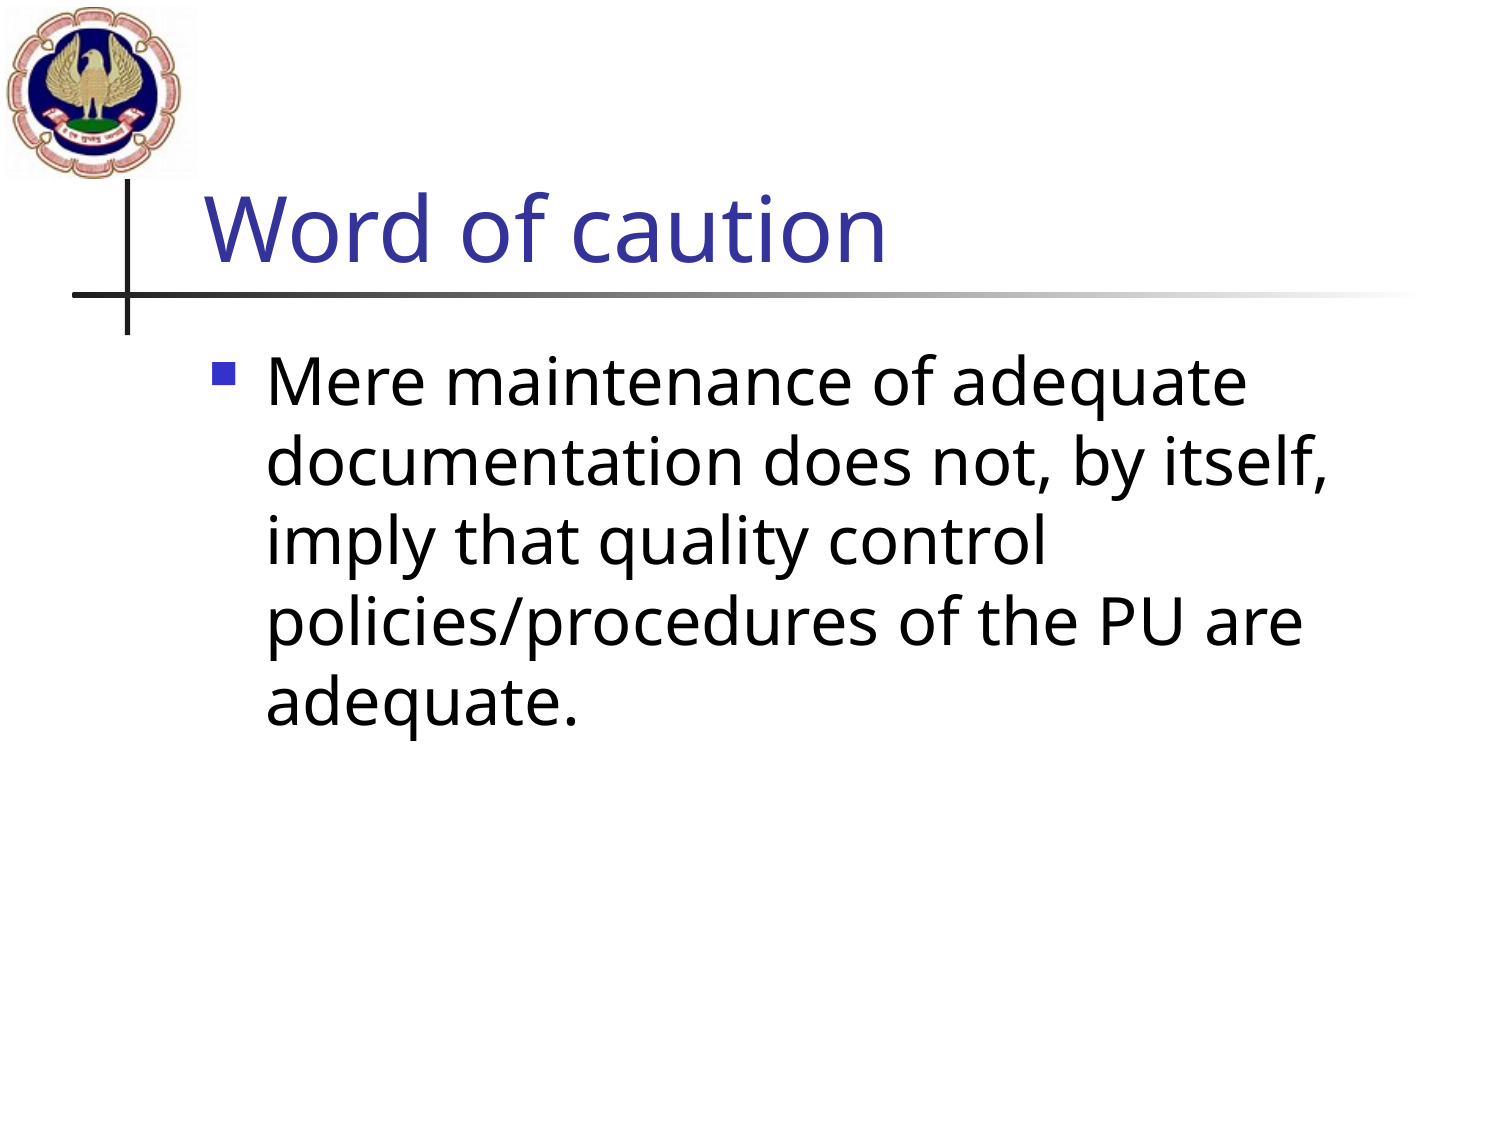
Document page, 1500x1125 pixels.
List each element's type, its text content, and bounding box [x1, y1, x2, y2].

title Word of caution [188, 101, 1468, 289]
list Mere maintenance of adequate documentation does not, by itself, imply that quality control policies/procedures of the PU are adequate. [193, 330, 1470, 1007]
picture [5, 7, 197, 179]
